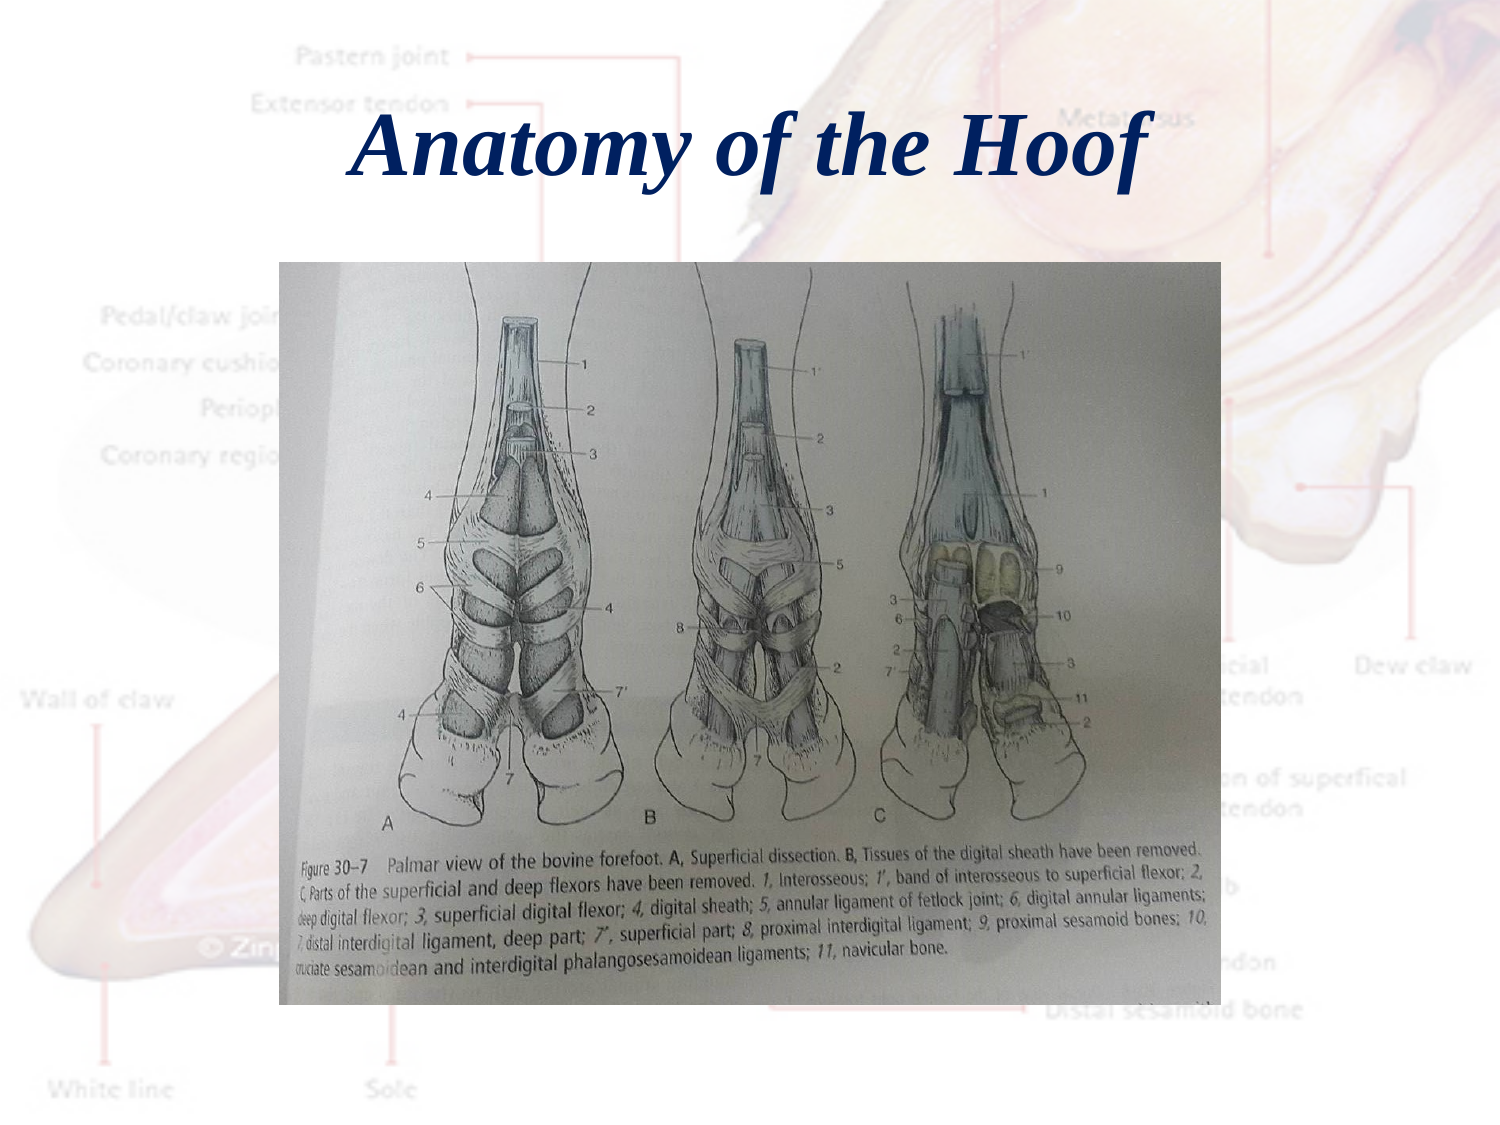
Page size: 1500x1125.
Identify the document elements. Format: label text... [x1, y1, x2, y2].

title Anatomy of the Hoof [75, 45, 1425, 233]
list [279, 262, 1221, 1006]
